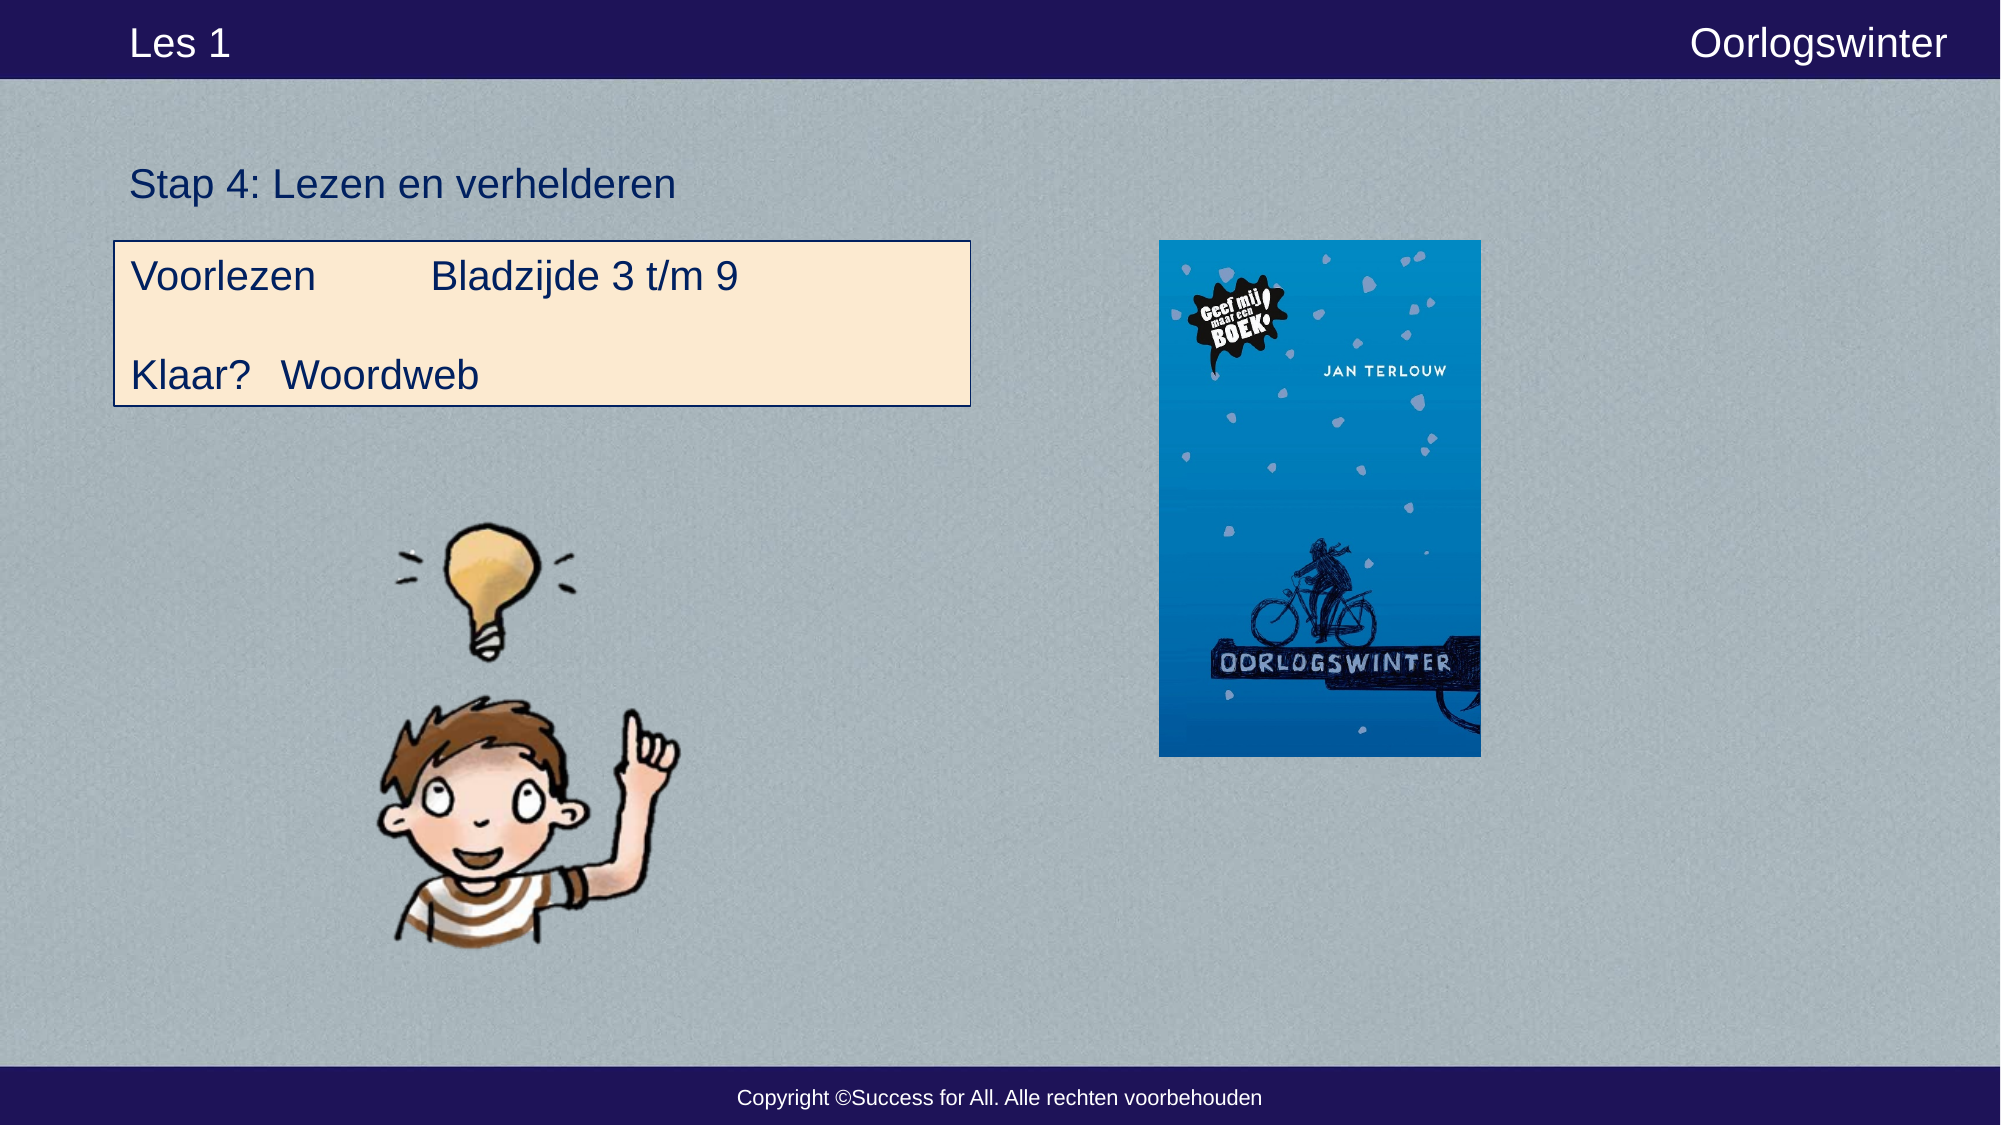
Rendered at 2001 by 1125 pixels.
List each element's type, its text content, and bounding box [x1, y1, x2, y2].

text_box Les 1 [114, 8, 354, 74]
text_box Stap 4: Lezen en verhelderen [114, 148, 907, 214]
text_box Voorlezen Bladzijde 3 t/m 9 Klaar? Woordweb [114, 240, 971, 406]
text_box Oorlogswinter [786, 8, 1963, 74]
picture [0, 0, 2001, 1125]
text_box Copyright ©Success for All. Alle rechten voorbehouden [0, 1076, 2000, 1125]
